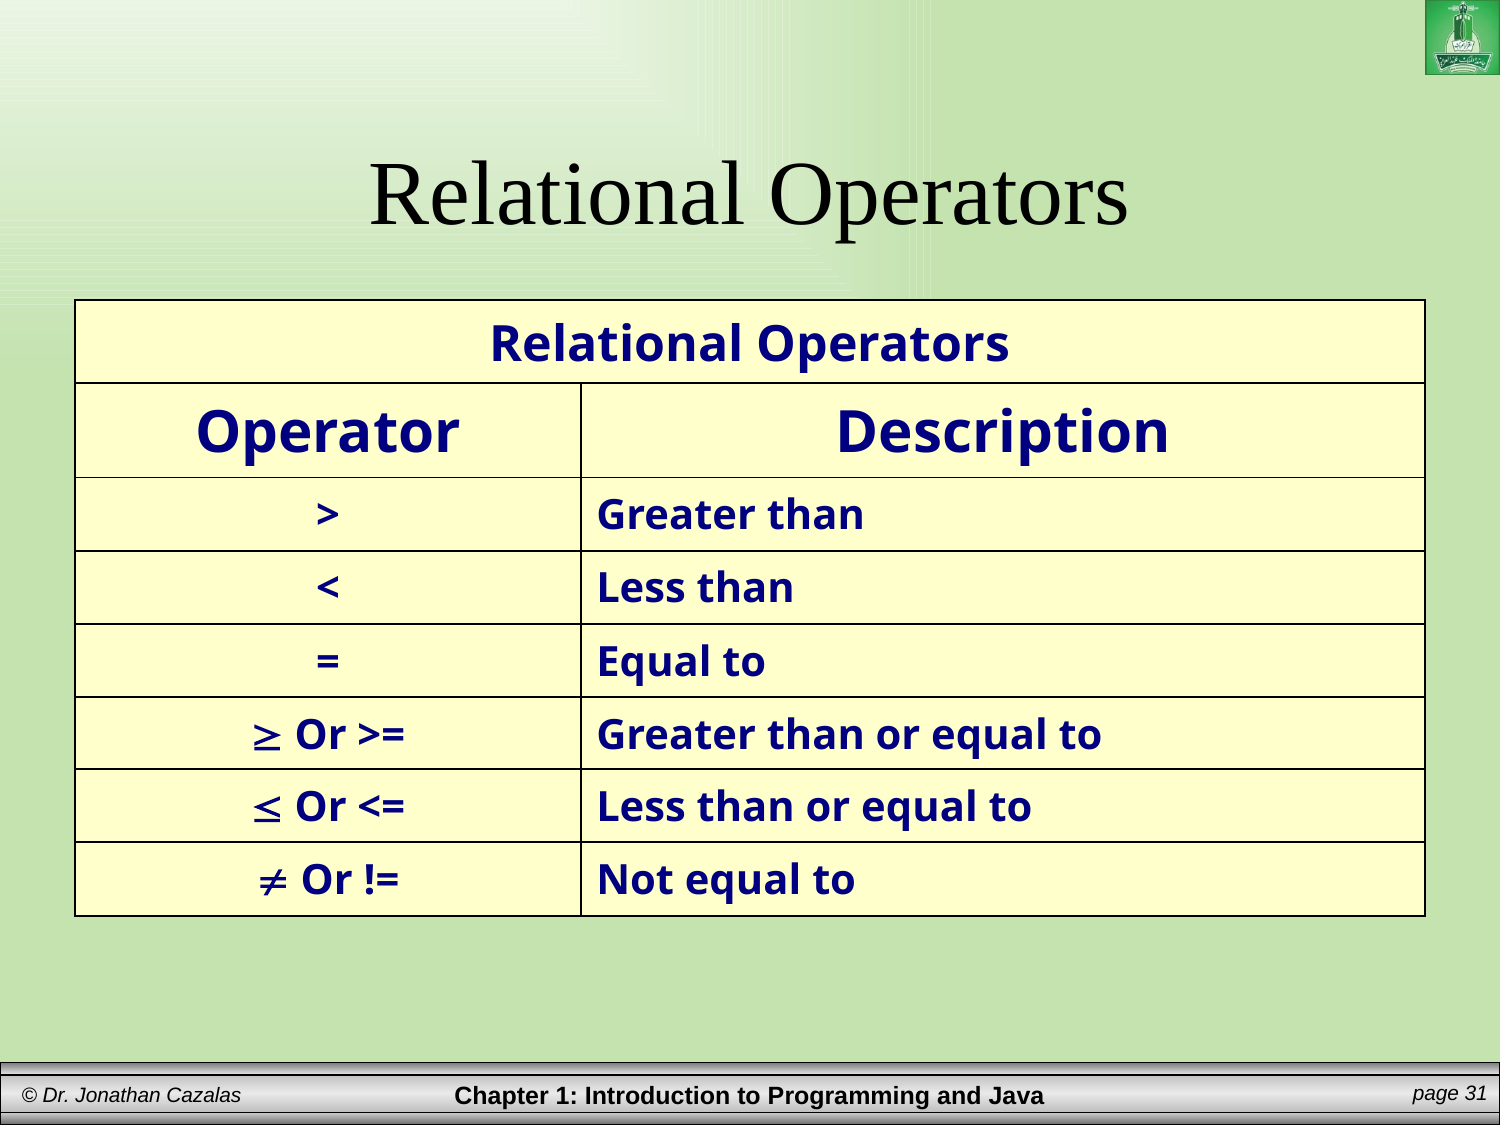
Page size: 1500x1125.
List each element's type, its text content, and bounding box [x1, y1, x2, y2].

title Relational Operators [75, 75, 1425, 299]
table_header Relational Operators [76, 301, 1424, 382]
table_cell = [76, 625, 580, 696]
table_cell Equal to [582, 625, 1424, 696]
table_cell < [76, 552, 580, 623]
table_cell Less than or equal to [582, 770, 1424, 841]
picture [1425, 0, 1500, 75]
table_cell Not equal to [582, 843, 1424, 915]
table_cell Less than [582, 552, 1424, 623]
table_cell Operator [76, 384, 580, 477]
table_cell Description [582, 384, 1424, 477]
table_cell Greater than [582, 478, 1424, 550]
table_cell Greater than or equal to [582, 698, 1424, 768]
table_cell  Or >= [76, 698, 580, 768]
table_cell  Or != [76, 843, 580, 915]
table_cell  Or <= [76, 770, 580, 841]
table_cell > [76, 478, 580, 550]
